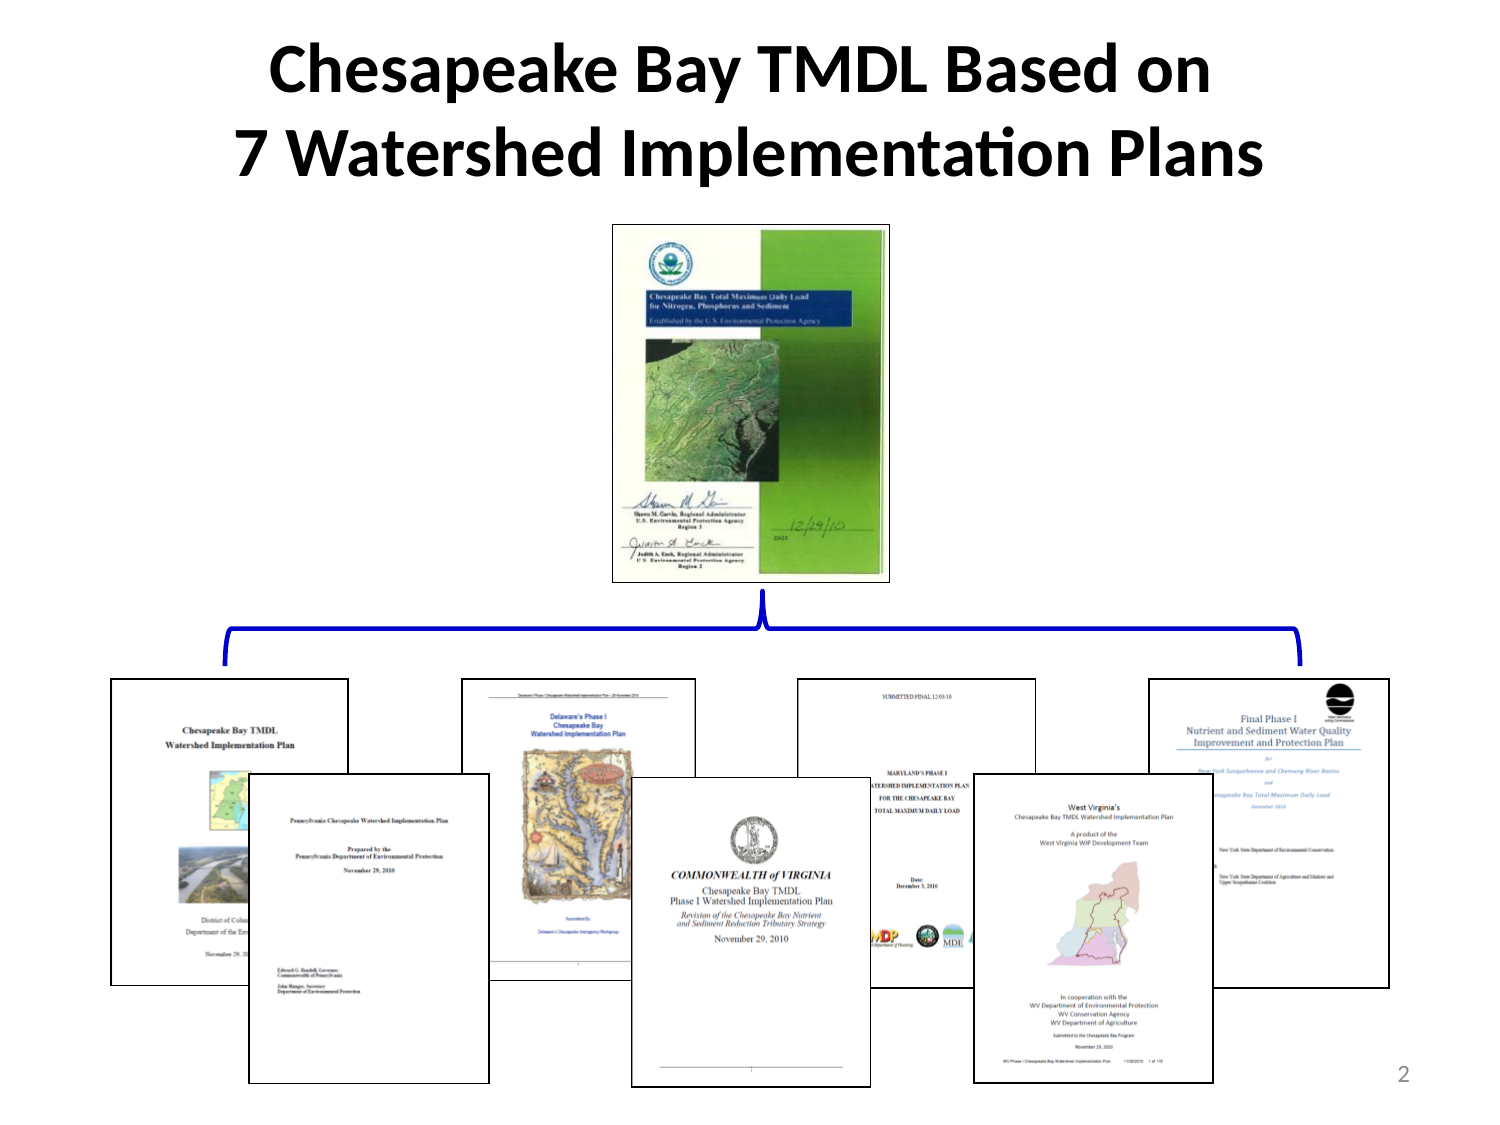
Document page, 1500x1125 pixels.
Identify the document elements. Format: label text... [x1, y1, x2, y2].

slide_number 2 [1074, 1042, 1425, 1103]
text_box [224, 591, 1301, 667]
picture [111, 679, 1389, 1087]
picture [612, 224, 890, 583]
title Chesapeake Bay TMDL Based on 7 Watershed Implementation Plans [75, 12, 1425, 200]
